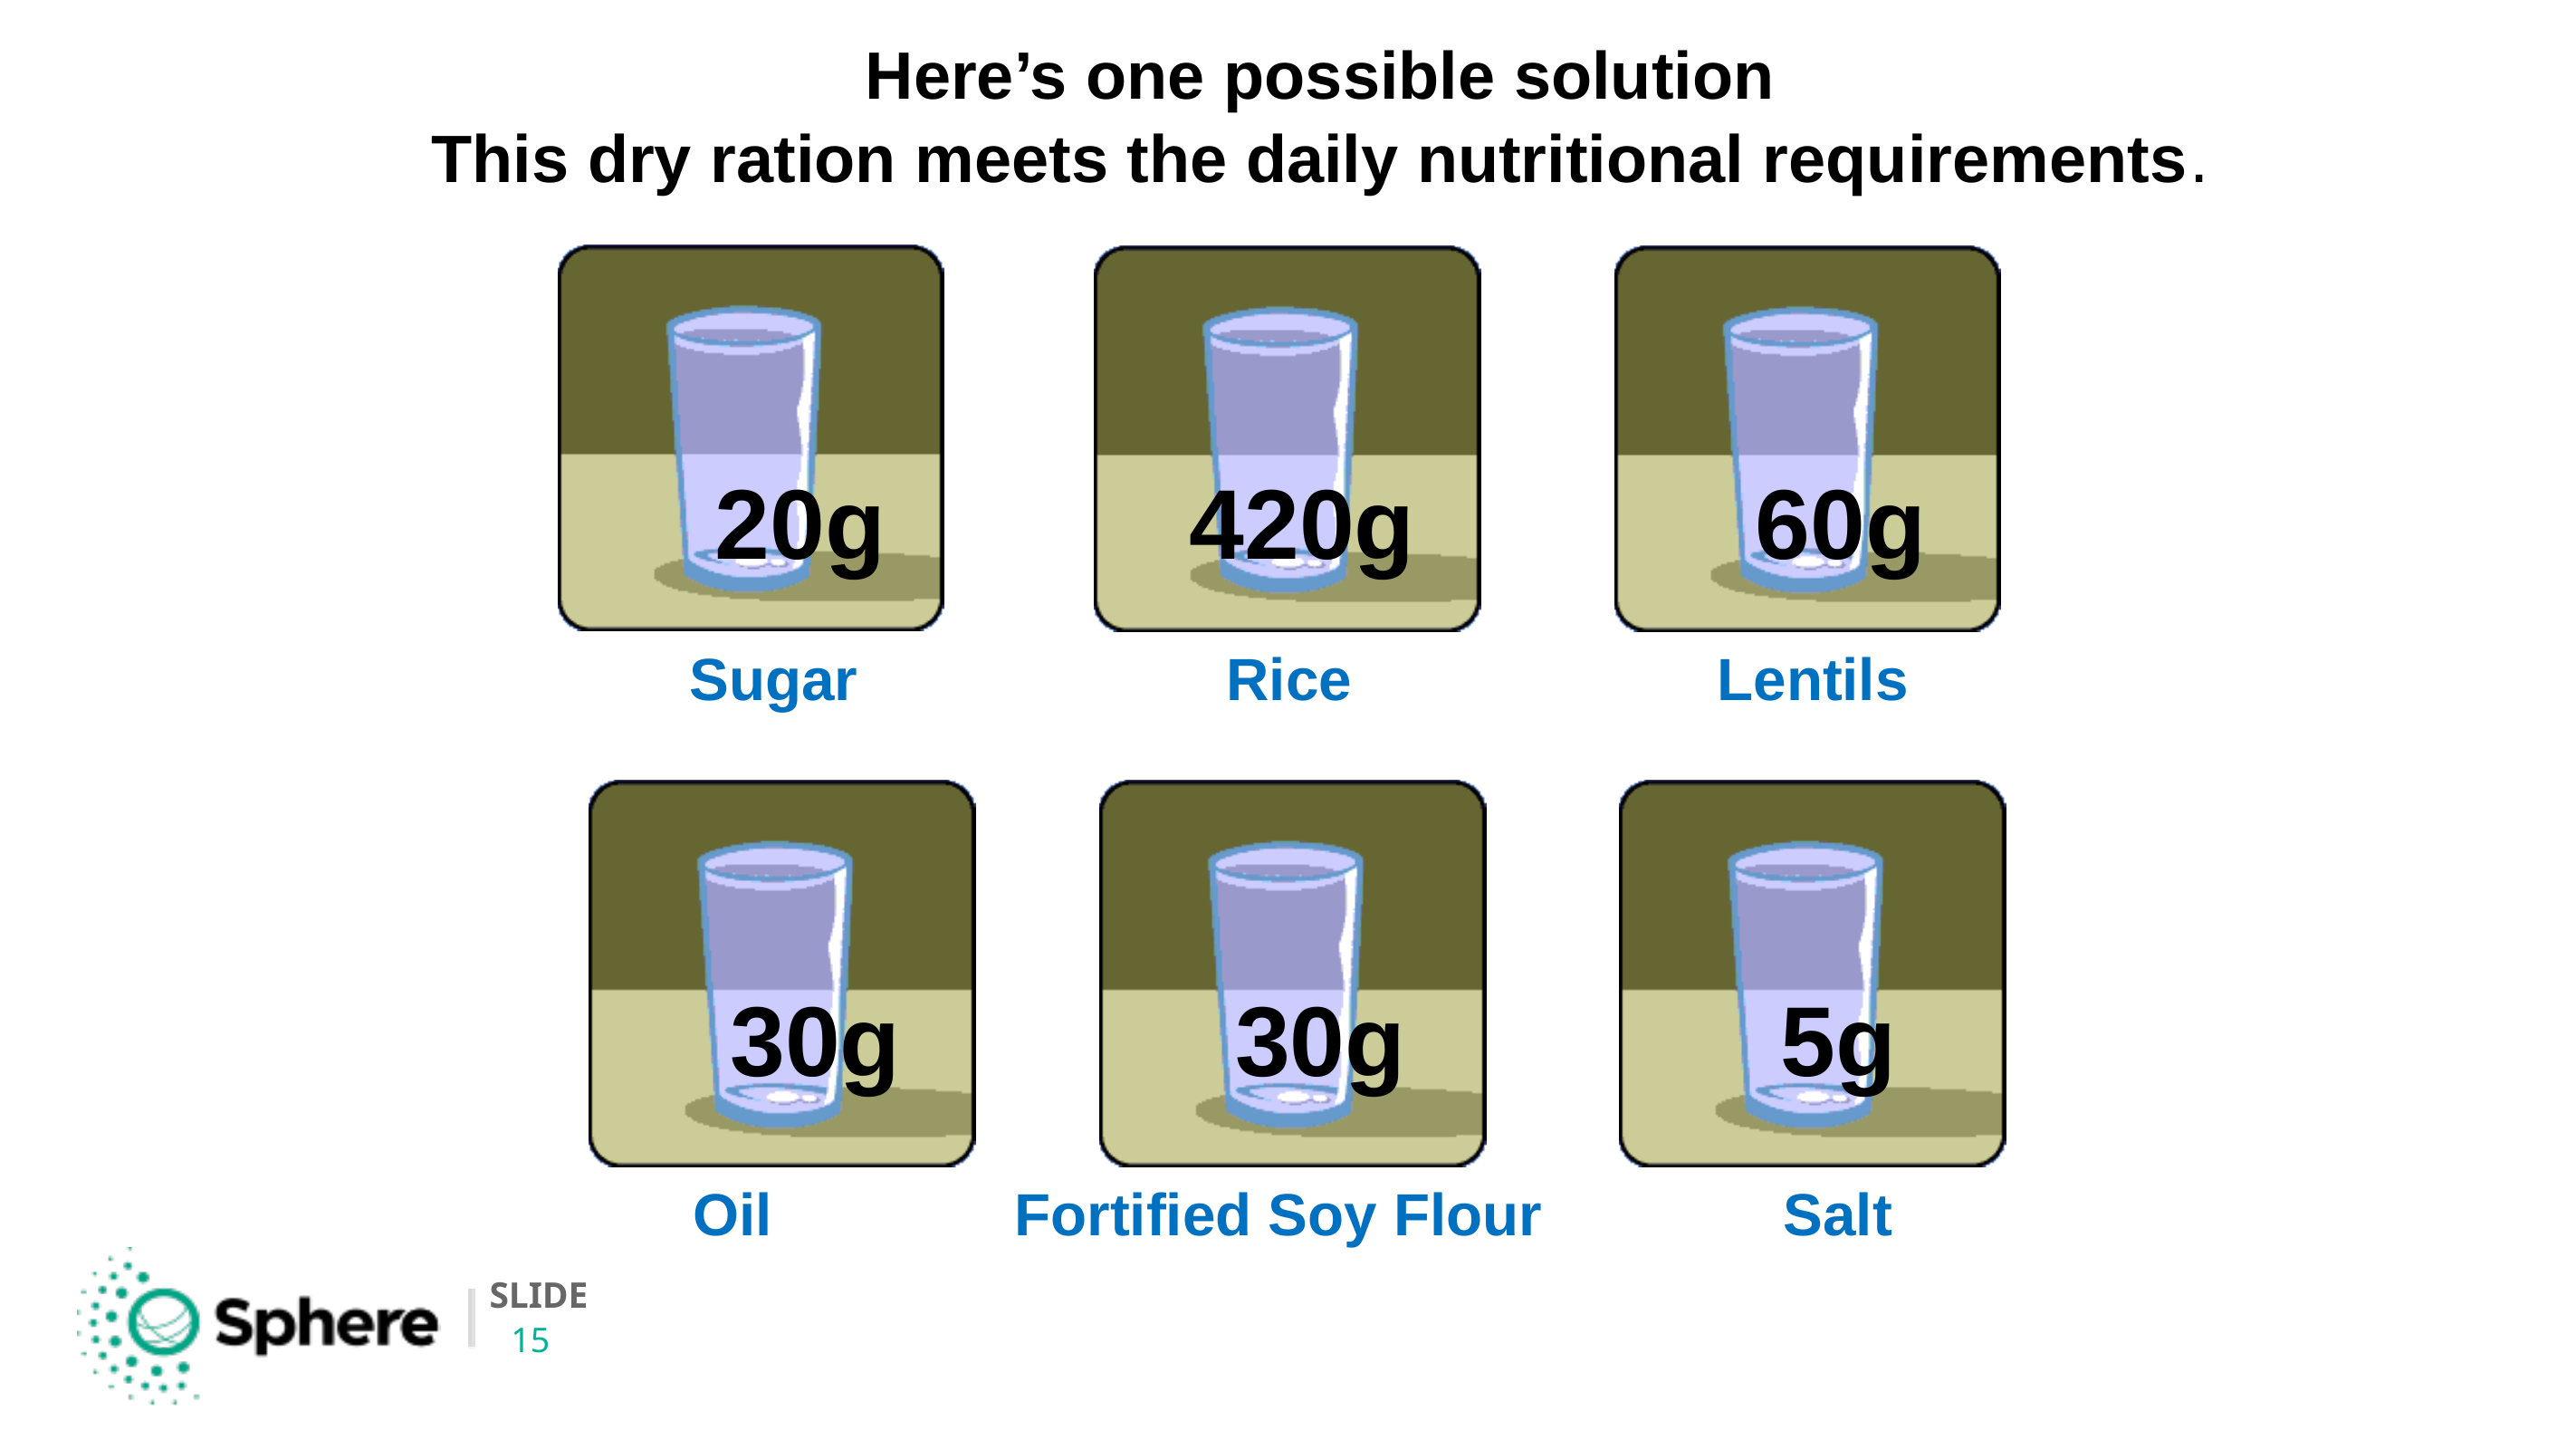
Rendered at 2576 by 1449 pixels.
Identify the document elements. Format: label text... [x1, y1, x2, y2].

text_box Oil [678, 1174, 787, 1254]
picture [1099, 780, 1487, 1167]
picture [1614, 245, 2002, 632]
picture [589, 780, 976, 1167]
picture [1094, 245, 1481, 632]
text_box 15 [487, 1311, 573, 1365]
picture [1619, 780, 2006, 1167]
text_box Sugar [675, 639, 873, 720]
text_box Here’s one possible solution This dry ration meets the daily nutritional requirements. [387, 25, 2255, 203]
text_box Rice [1211, 638, 1367, 720]
picture [77, 1247, 441, 1407]
text_box Fortified Soy Flour [998, 1169, 1559, 1254]
text_box Lentils [1702, 638, 1924, 720]
text_box Salt [1768, 1174, 1907, 1254]
picture [468, 1289, 479, 1349]
picture [558, 244, 945, 631]
